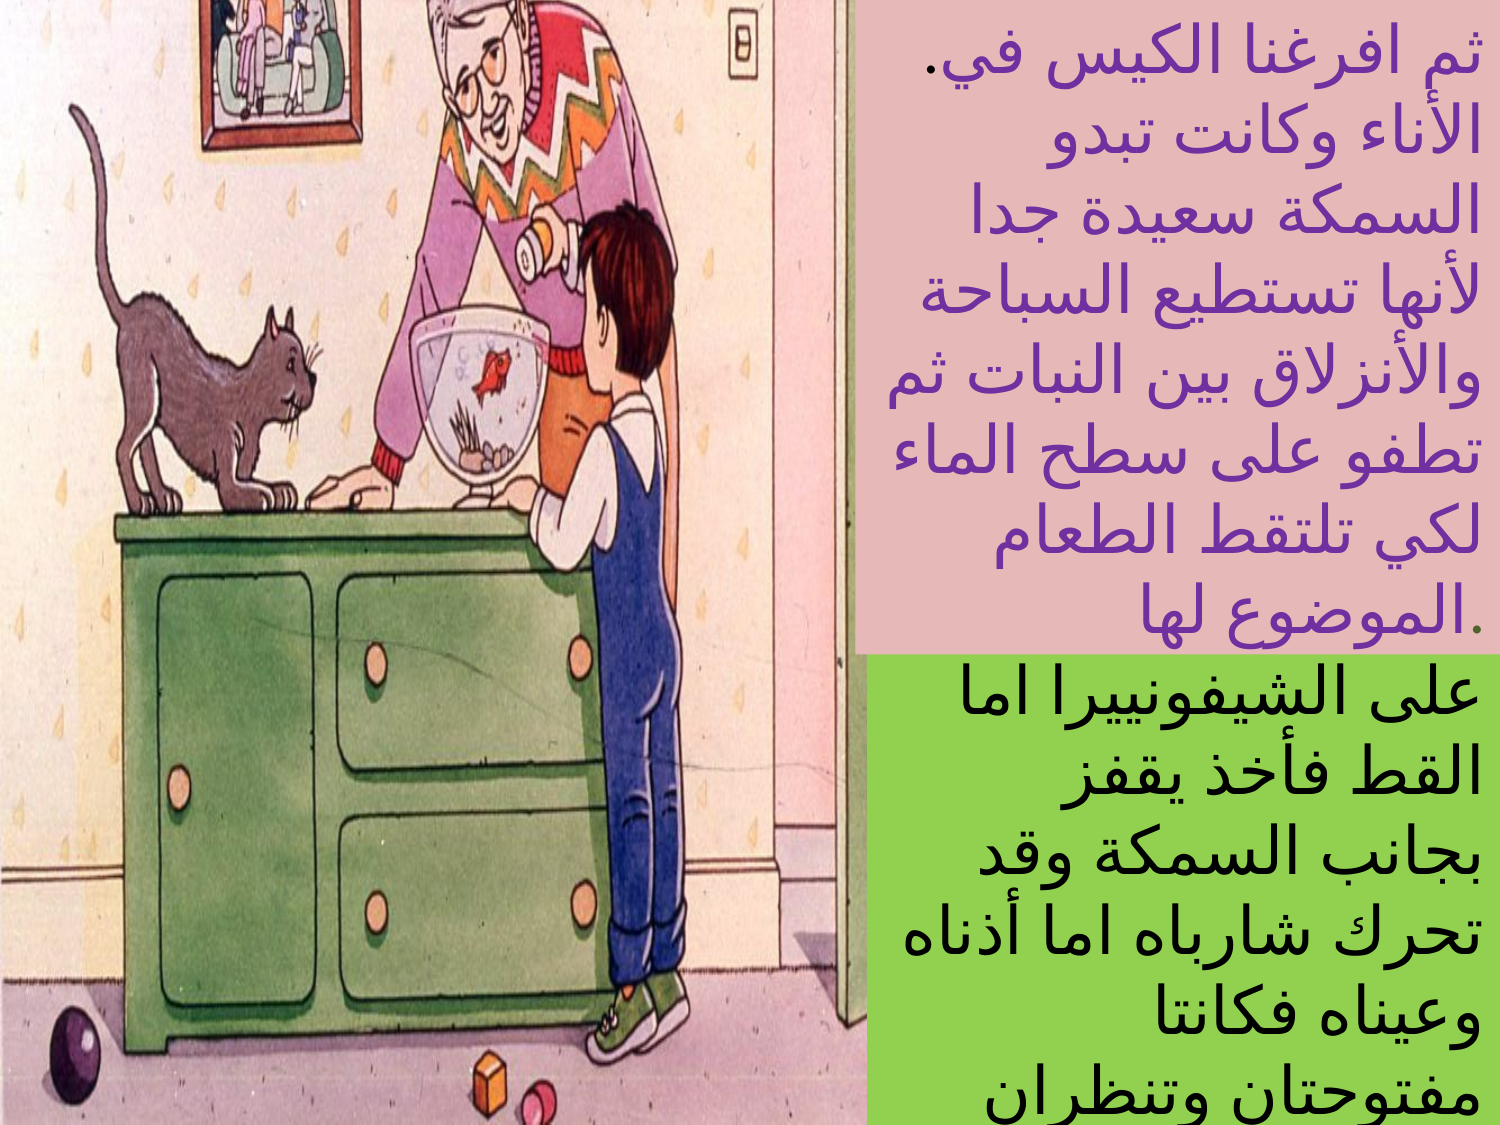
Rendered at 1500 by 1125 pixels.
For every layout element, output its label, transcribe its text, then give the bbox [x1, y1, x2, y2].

text_box .ثم افرغنا الكيس في الأناء وكانت تبدو السمكة سعيدة جدا لأنها تستطيع السباحة والأنزلاق بين النبات ثم تطفو على سطح الماء لكي تلتقط الطعام الموضوع لها. [868, 0, 1500, 655]
text_box يحمل جدي القطرميز ويضعه في غرفتي على الشيفونييرا اما القط فأخذ يقفز بجانب السمكة وقد تحرك شارباه اما أذناه وعيناه فكانتا مفتوحتان وتنظران الى صديقتي الجديدة [871, 655, 1500, 1125]
picture [0, 0, 868, 1125]
